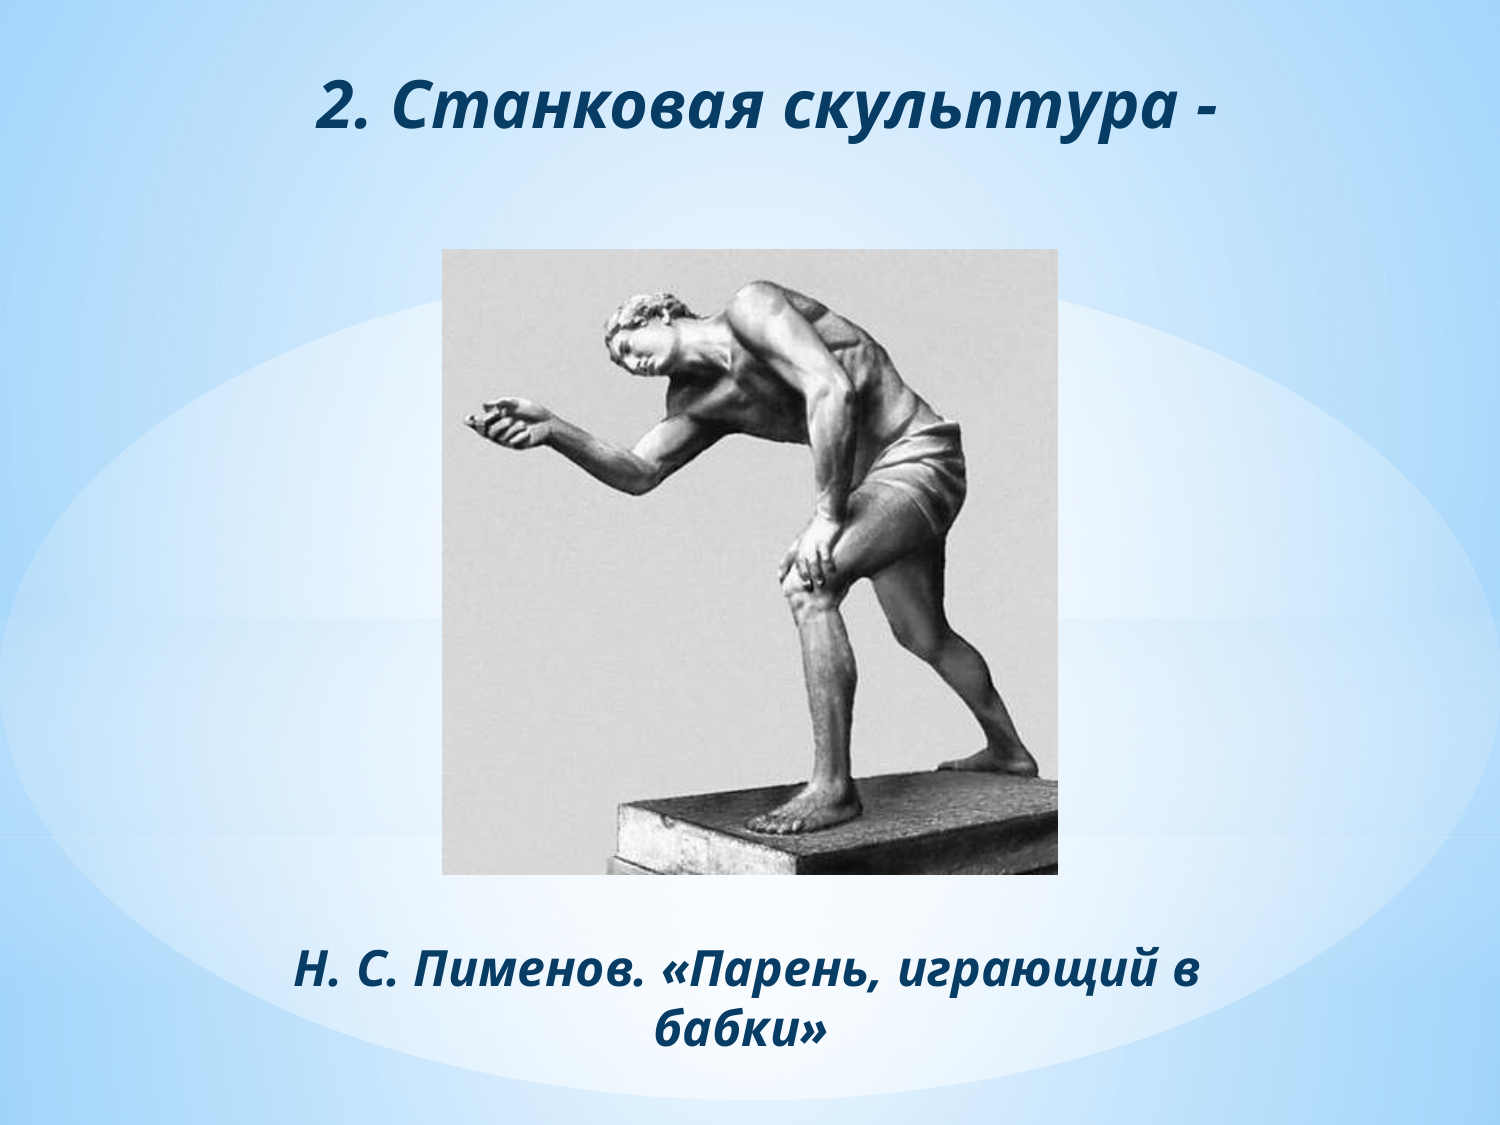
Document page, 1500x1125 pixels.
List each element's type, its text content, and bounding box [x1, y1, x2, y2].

text_box Н. С. Пименов. «Парень, играющий в бабки» [230, 928, 1252, 1064]
picture [441, 249, 1059, 876]
title 2. Станковая скульптура - [183, 54, 1252, 243]
